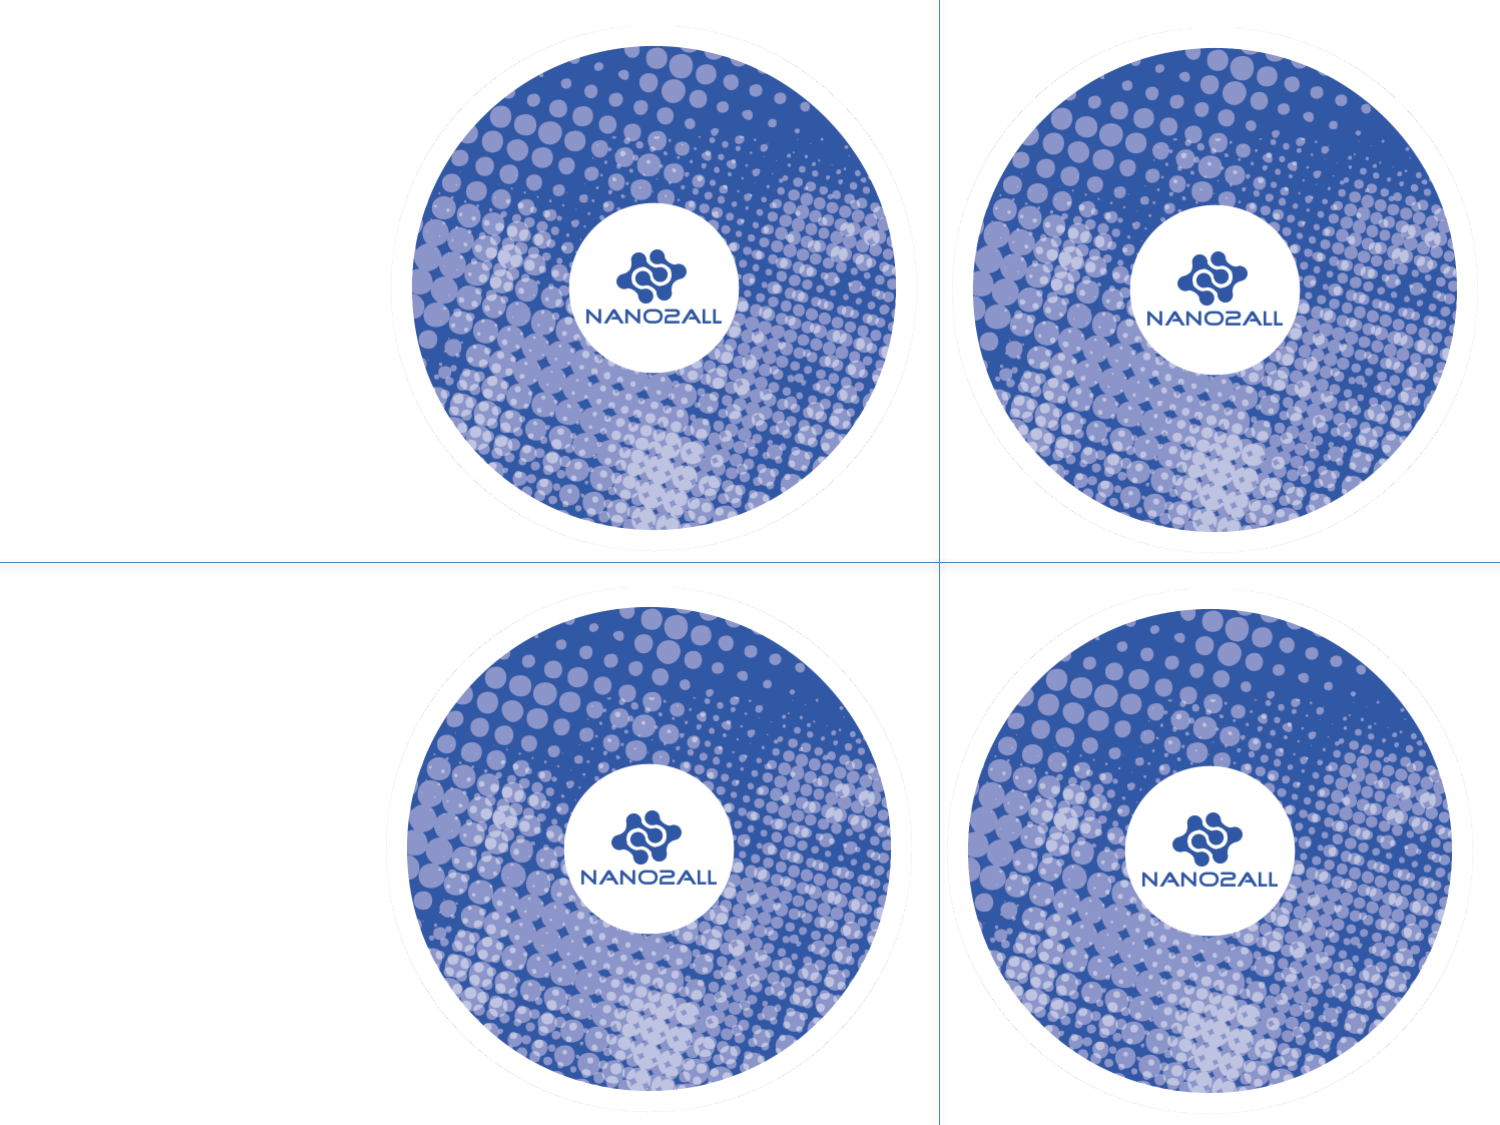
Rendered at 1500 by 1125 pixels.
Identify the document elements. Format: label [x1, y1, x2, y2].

picture [368, 6, 1496, 1125]
